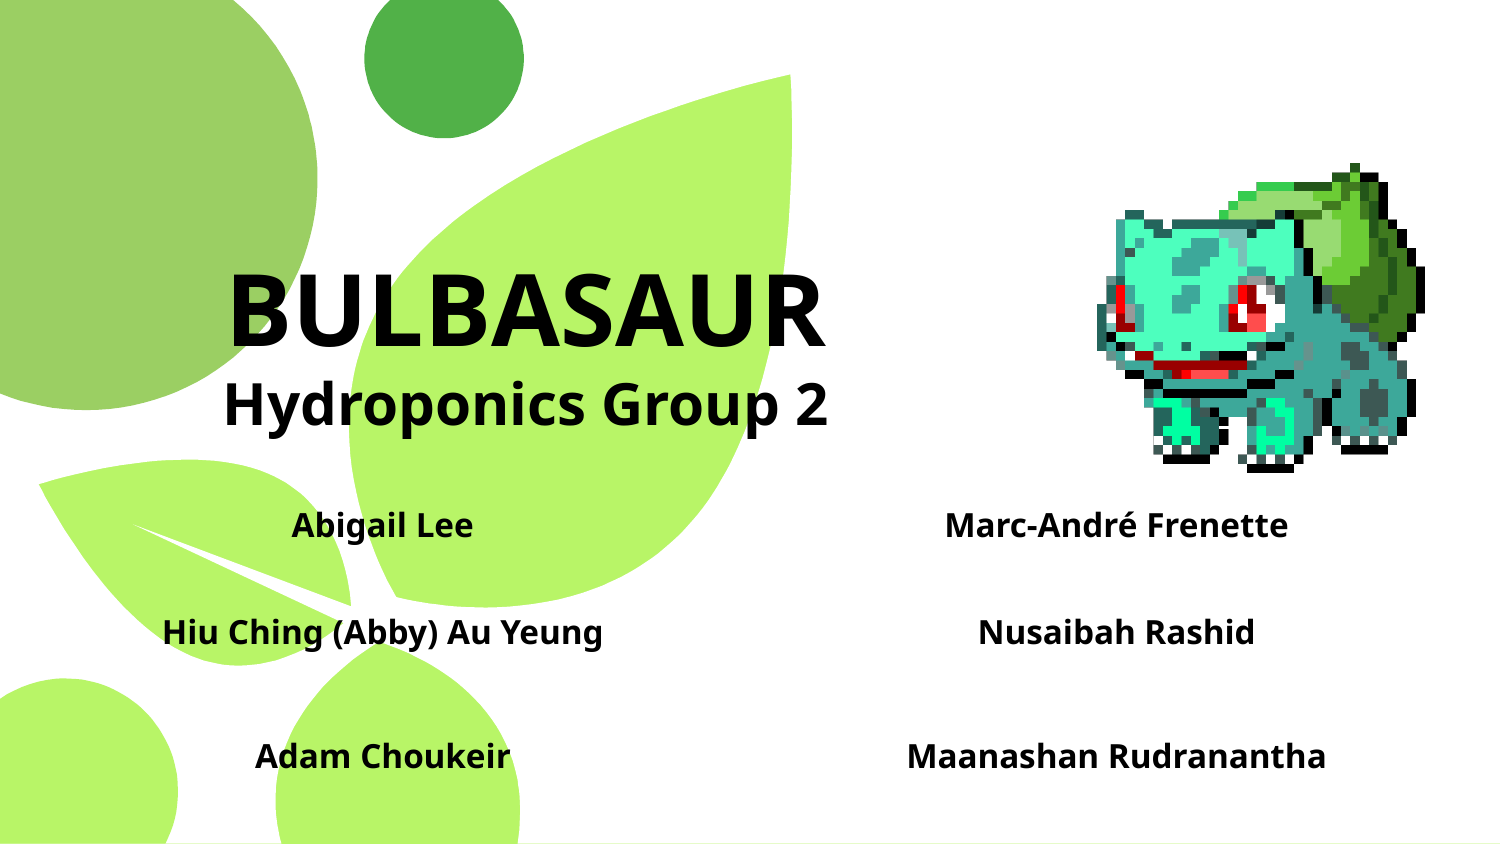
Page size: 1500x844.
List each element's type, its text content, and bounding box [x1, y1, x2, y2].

title BULBASAUR Hydroponics Group 2 [7, 211, 1044, 473]
picture [1095, 161, 1426, 473]
text_box Nusaibah Rashid [784, 596, 1450, 667]
text_box Hiu Ching (Abby) Au Yeung [50, 596, 716, 667]
text_box Abigail Lee [50, 488, 716, 559]
text_box Marc-André Frenette [784, 488, 1450, 559]
text_box Adam Choukeir [50, 719, 716, 790]
text_box Maanashan Rudranantha [784, 719, 1450, 790]
